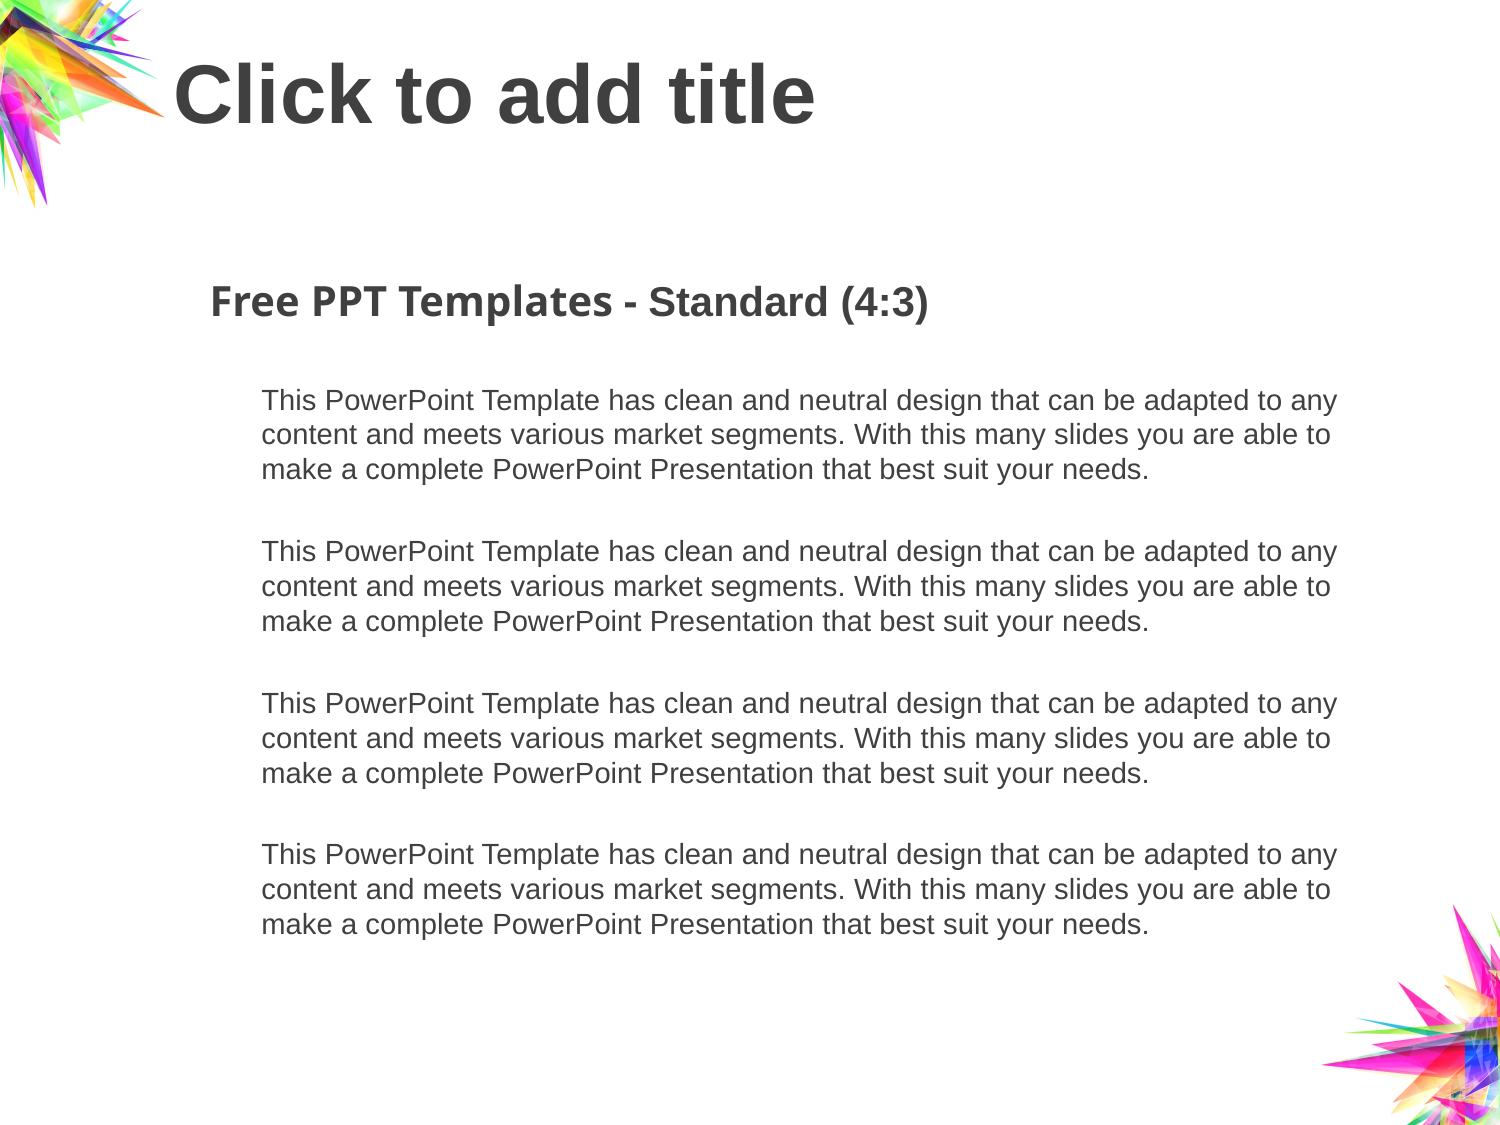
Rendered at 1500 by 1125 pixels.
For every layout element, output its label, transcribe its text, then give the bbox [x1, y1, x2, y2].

title Click to add title [135, 2, 1500, 179]
list This PowerPoint Template has clean and neutral design that can be adapted to any content and meets various market segments. With this many slides you are able to make a complete PowerPoint Presentation that best suit your needs. This PowerPoint Template has clean and neutral design that can be adapted to any content and meets various market segments. With this many slides you are able to make a complete PowerPoint Presentation that best suit your needs. This PowerPoint Template has clean and neutral design that can be adapted to any content and meets various market segments. With this many slides you are able to make a complete PowerPoint Presentation that best suit your needs. This PowerPoint Template has clean and neutral design that can be adapted to any content and meets various market segments. With this many slides you are able to make a complete PowerPoint Presentation that best suit your needs. [196, 373, 1427, 965]
picture [0, 0, 1500, 1125]
list Free PPT Templates - Standard (4:3) [194, 262, 1425, 339]
